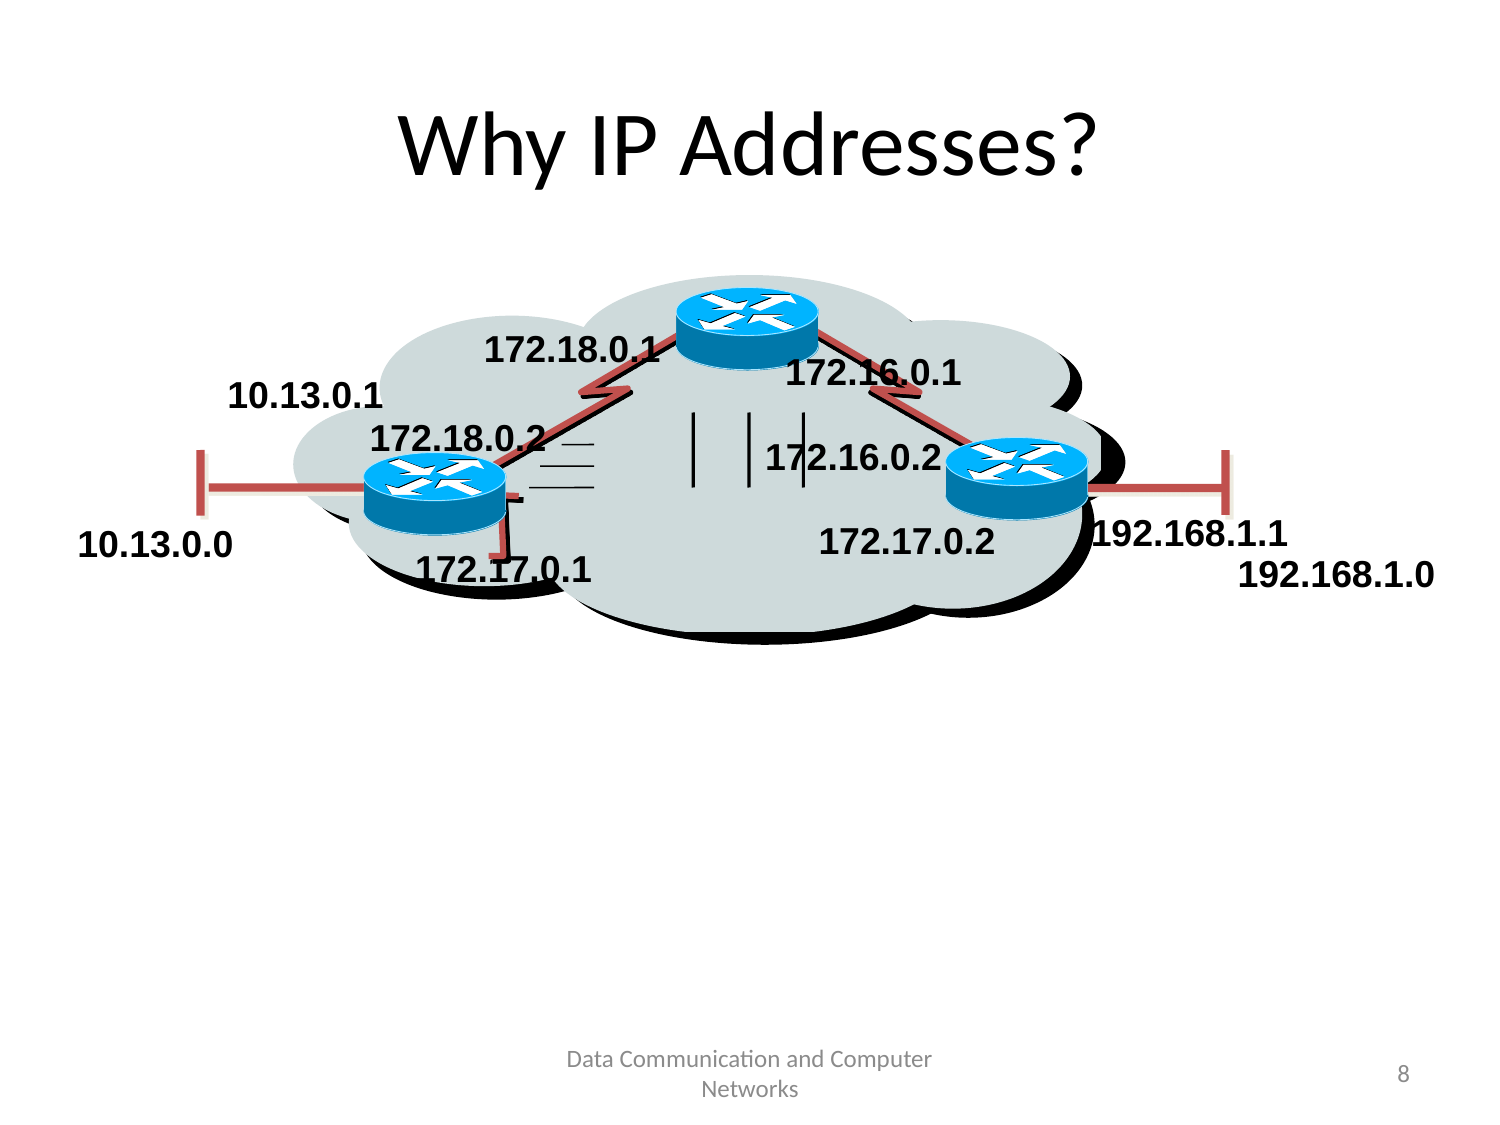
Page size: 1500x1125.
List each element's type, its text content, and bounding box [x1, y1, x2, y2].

picture [292, 274, 1126, 645]
text_box 10.13.0.0 [62, 512, 249, 573]
slide_number 8 [1074, 1042, 1425, 1103]
text_box 10.13.0.1 [212, 363, 287, 424]
text_box 192.168.1.0 [1222, 542, 1450, 603]
footer Data Communication and Computer Networks [512, 1042, 988, 1103]
text_box 192.168.1.1 [1130, 501, 1304, 562]
title Why IP Addresses? [75, 45, 1425, 233]
